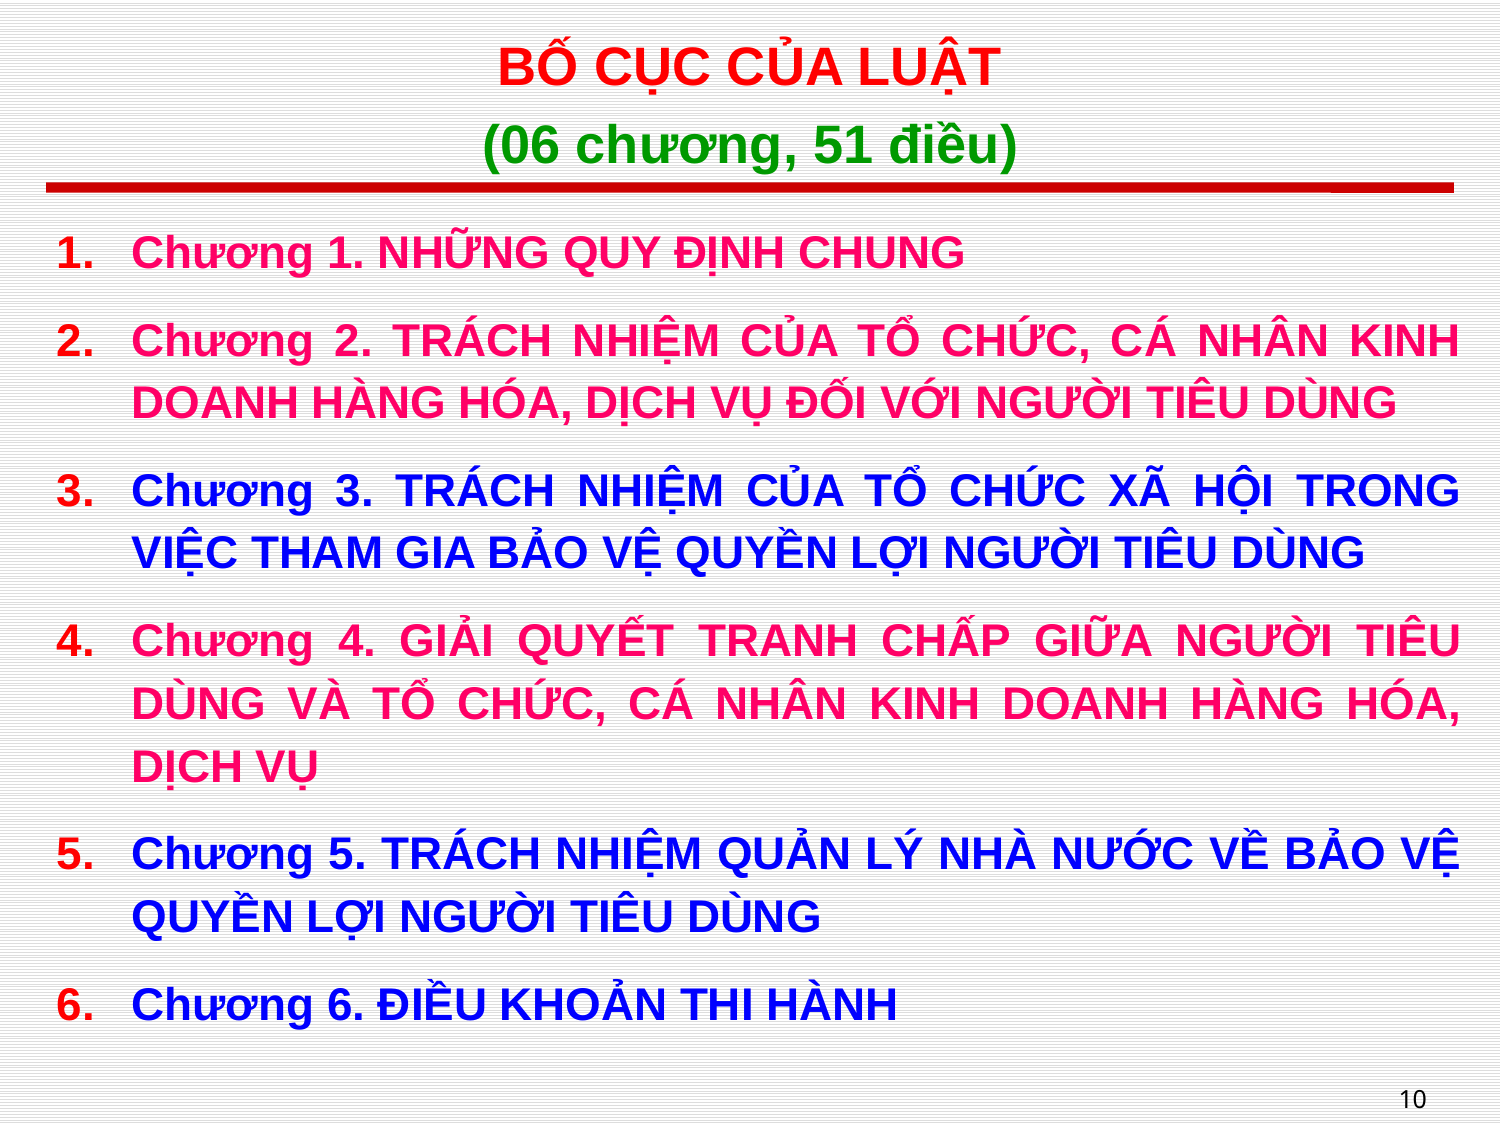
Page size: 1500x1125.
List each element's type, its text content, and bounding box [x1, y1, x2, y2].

text_box Chương 1. NHỮNG QUY ĐỊNH CHUNG Chương 2. TRÁCH NHIỆM CỦA TỔ CHỨC, CÁ NHÂN KINH DOANH HÀNG HÓA, DỊCH VỤ ĐỐI VỚI NGƯỜI TIÊU DÙNG Chương 3. TRÁCH NHIỆM CỦA TỔ CHỨC XÃ HỘI TRONG VIỆC THAM GIA BẢO VỆ QUYỀN LỢI NGƯỜI TIÊU DÙNG Chương 4. GIẢI QUYẾT TRANH CHẤP GIỮA NGƯỜI TIÊU DÙNG VÀ TỔ CHỨC, CÁ NHÂN KINH DOANH HÀNG HÓA, DỊCH VỤ Chương 5. TRÁCH NHIỆM QUẢN LÝ NHÀ NƯỚC VỀ BẢO VỆ QUYỀN LỢI NGƯỜI TIÊU DÙNG Chương 6. ĐIỀU KHOẢN THI HÀNH [23, 199, 1477, 1088]
title BỐ CỤC CỦA LUẬT (06 chương, 51 điều) [38, 9, 1463, 185]
